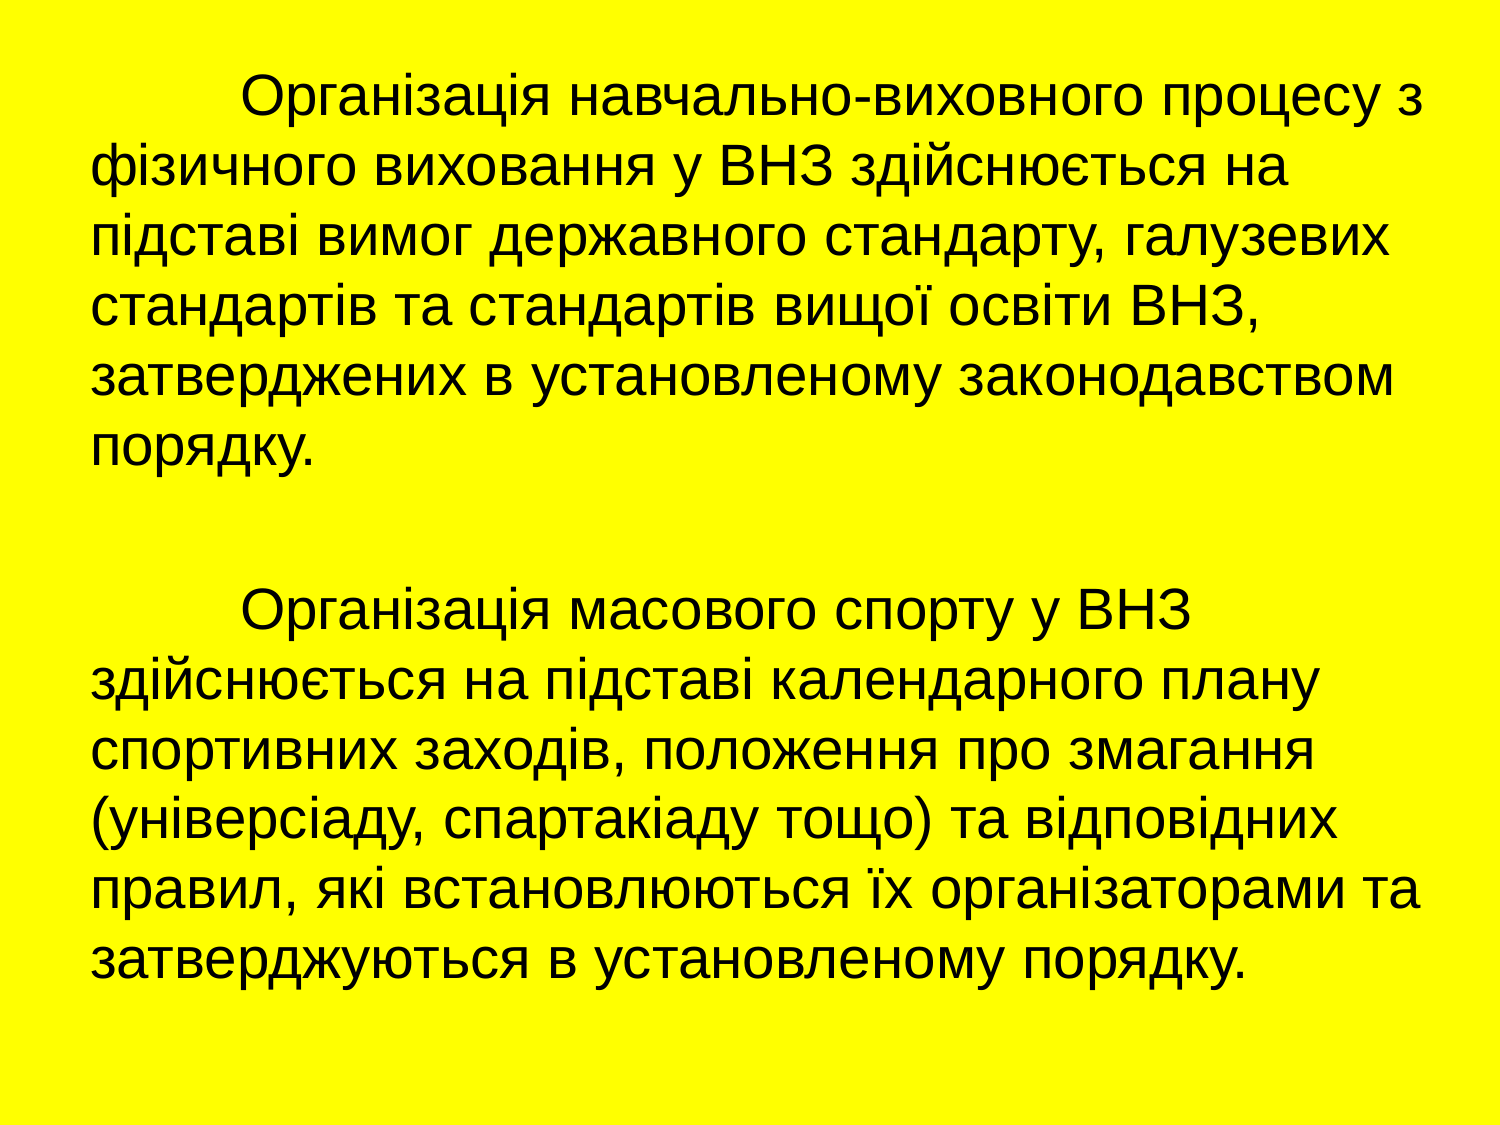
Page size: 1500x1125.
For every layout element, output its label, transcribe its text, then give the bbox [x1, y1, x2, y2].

list Організація навчально-виховного процесу з фізичного виховання у ВНЗ здійснюється на підставі вимог державного стандарту, галузевих стандартів та стандартів вищої освіти ВНЗ, затверджених в установленому законодавством порядку. Організація масового спорту у ВНЗ здійснюється на підставі календарного плану спортивних заходів, положення про змагання (універсіаду, спартакіаду тощо) та відповідних правил, які встановлюються їх організаторами та затверджуються в установленому порядку. [75, 50, 1500, 1100]
